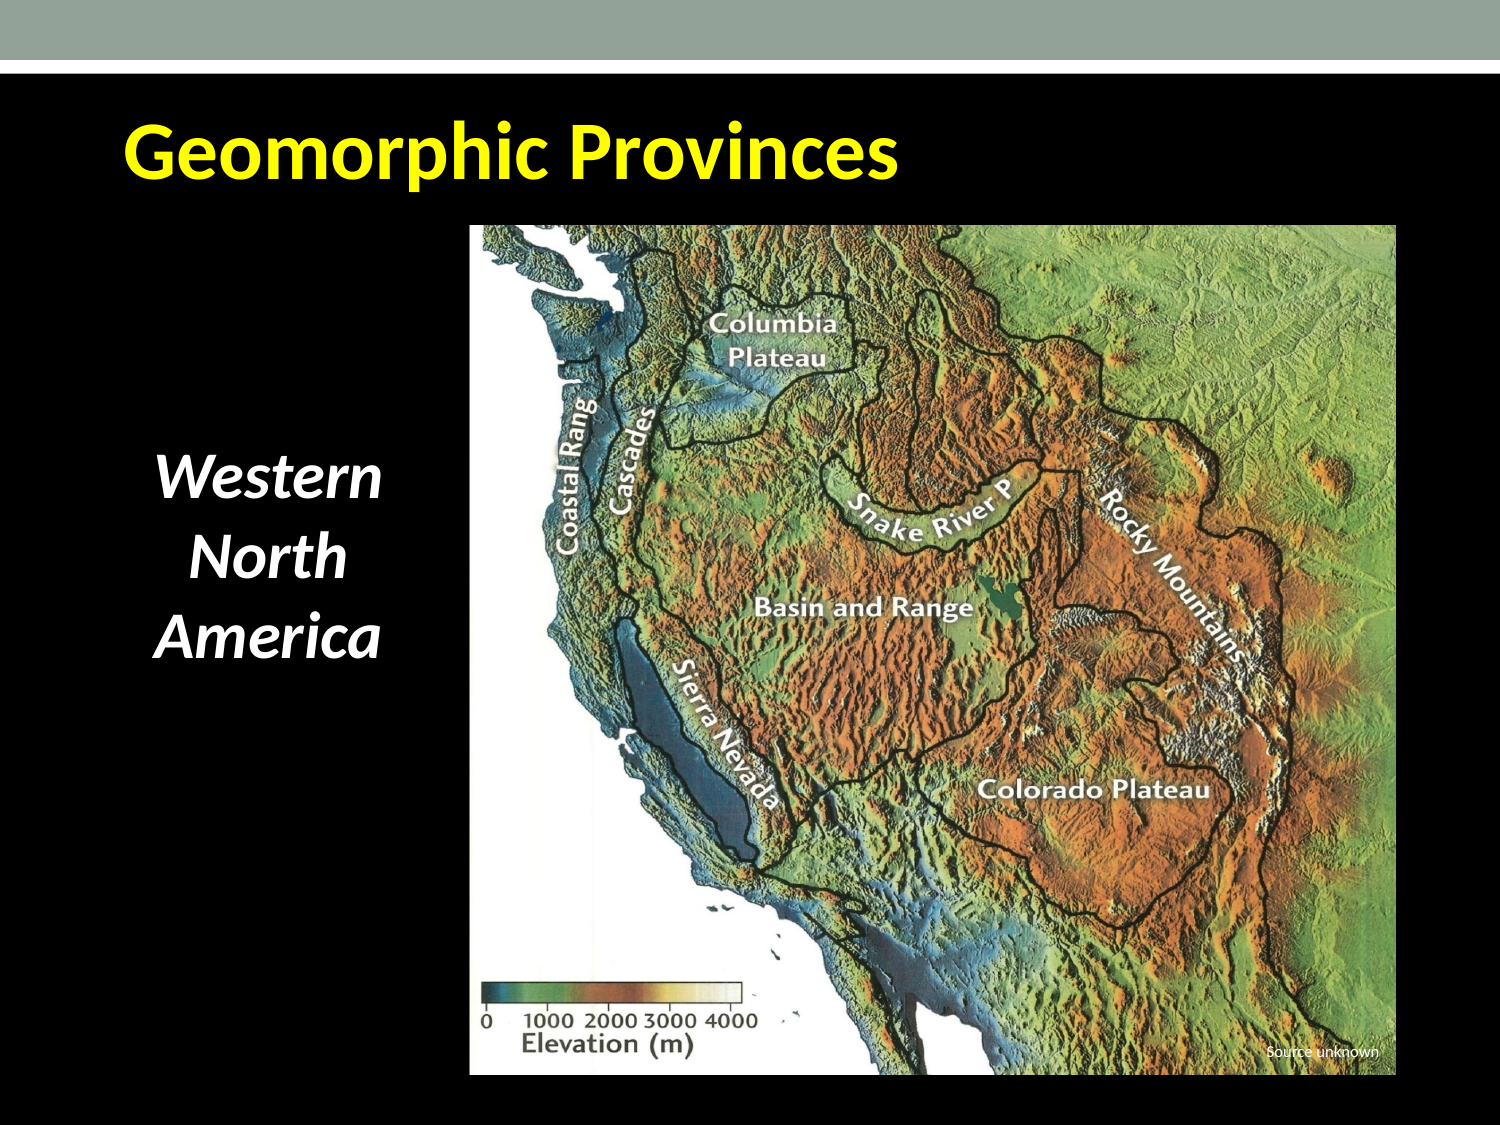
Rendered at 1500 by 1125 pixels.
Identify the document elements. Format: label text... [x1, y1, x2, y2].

picture [462, 224, 1396, 1076]
text_box Western North America [138, 424, 399, 680]
text_box Geomorphic Provinces [108, 89, 916, 204]
